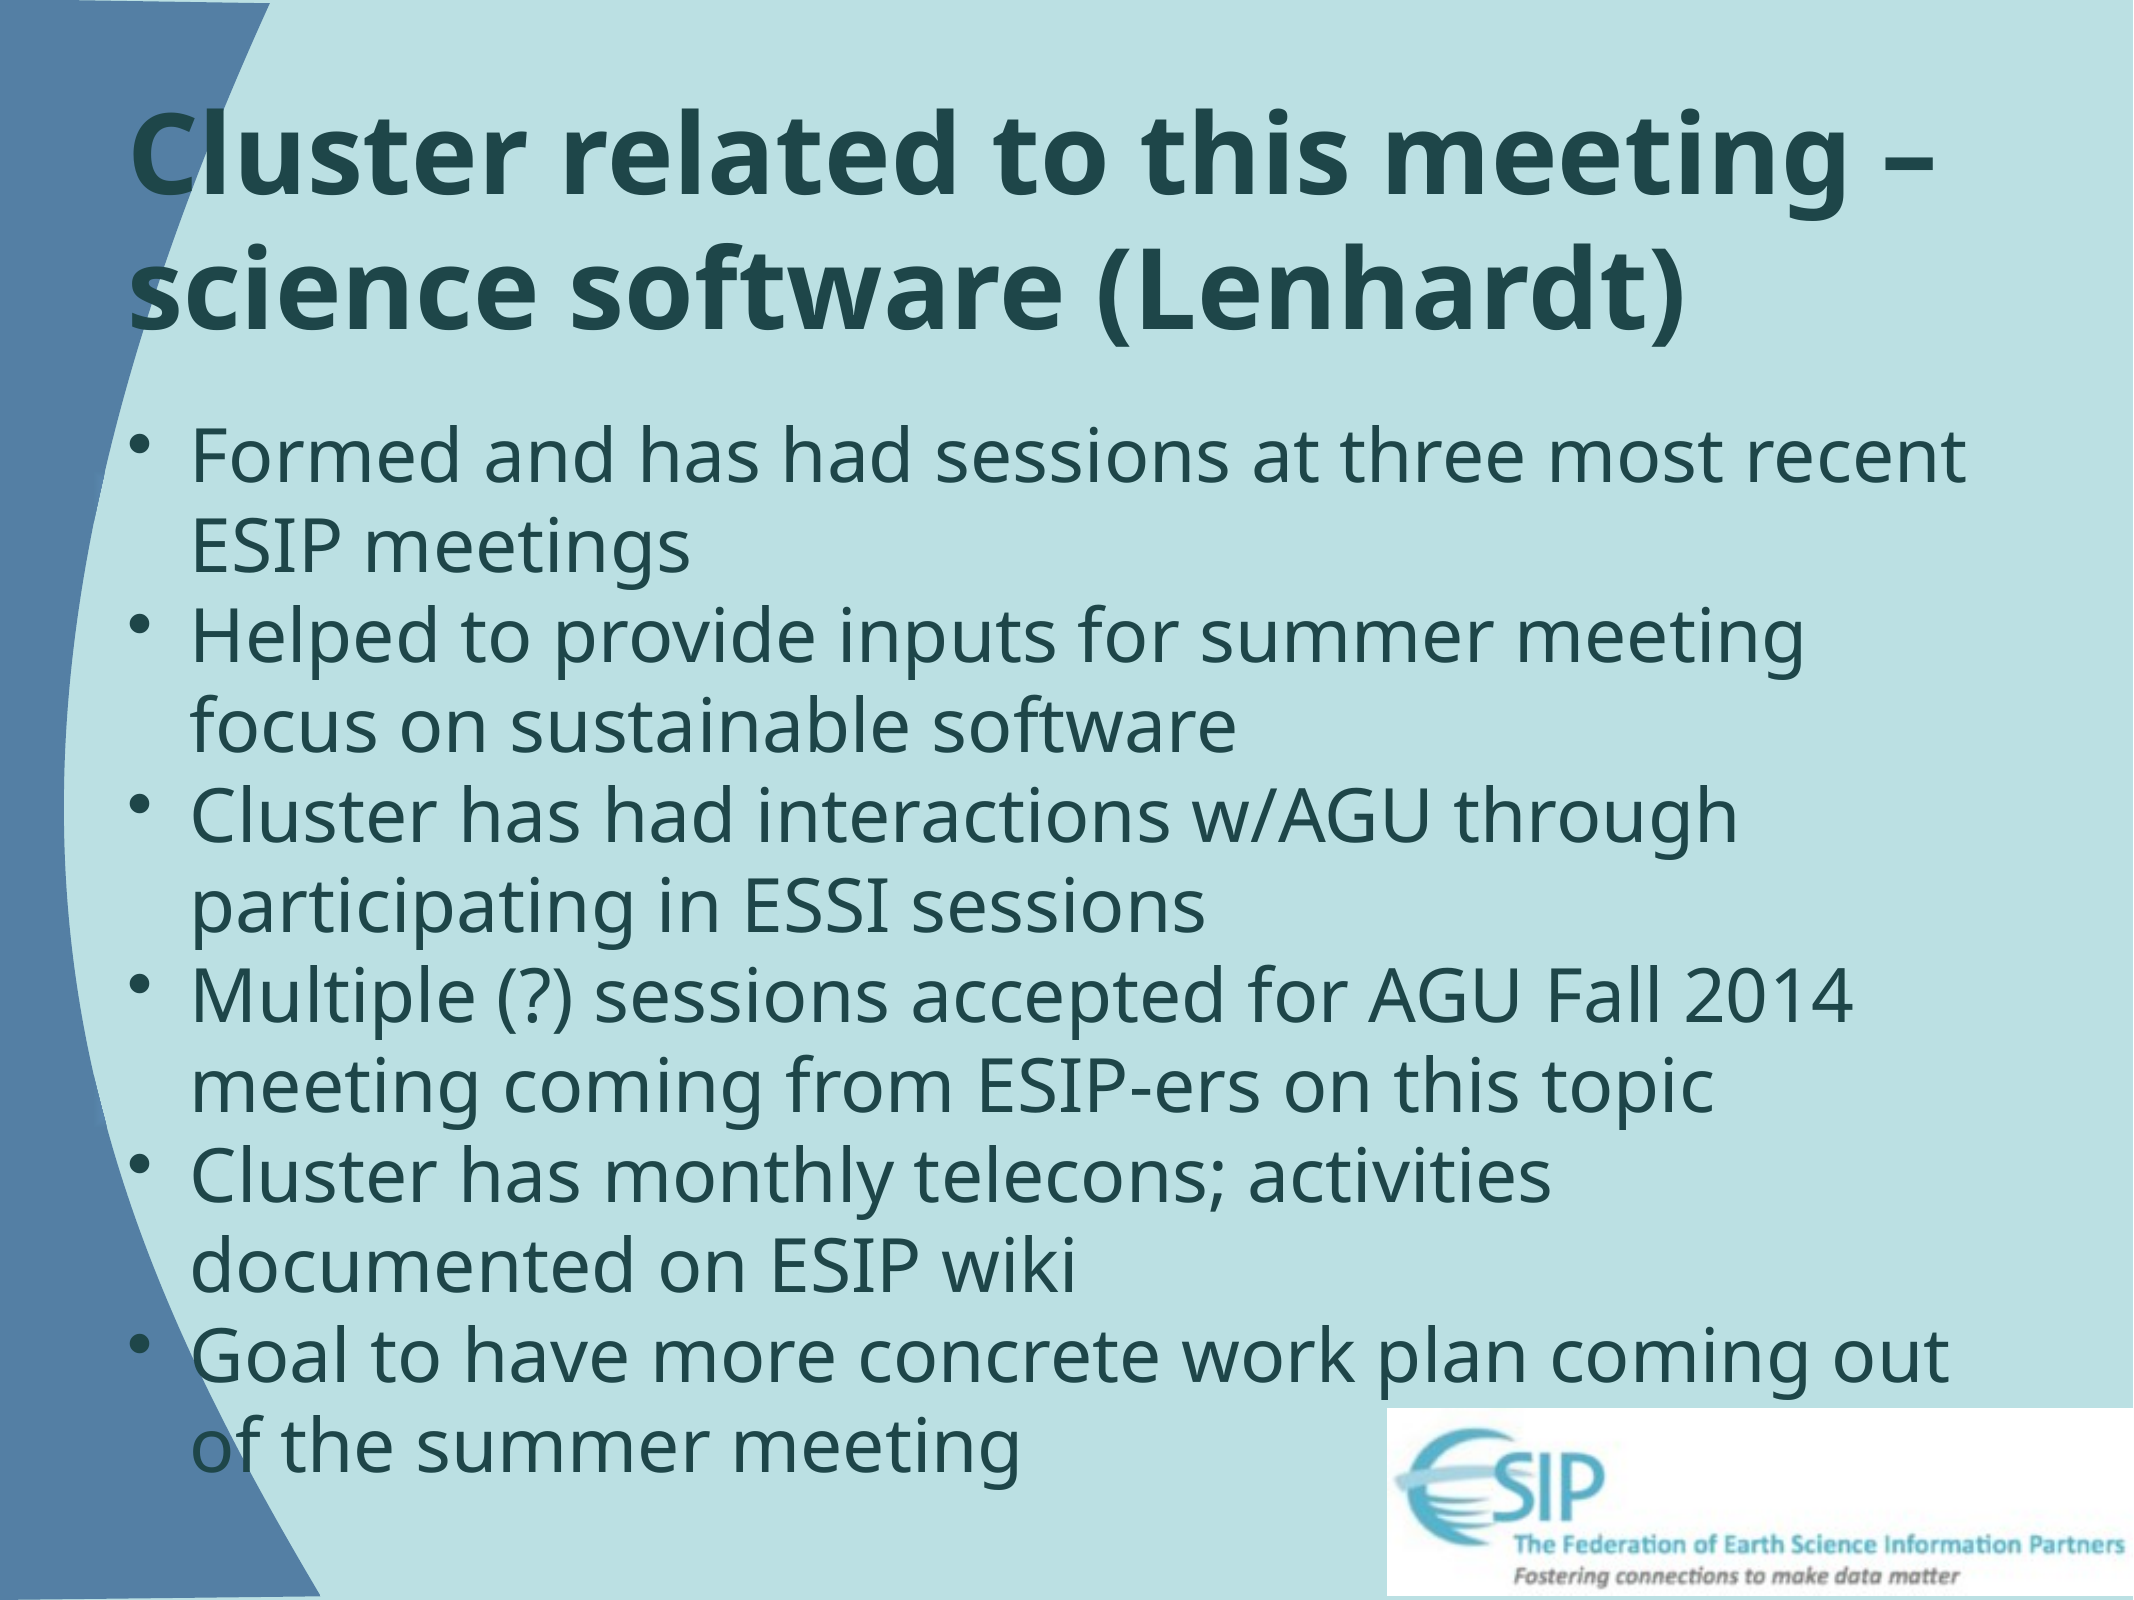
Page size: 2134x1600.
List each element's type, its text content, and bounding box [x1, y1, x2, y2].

title Cluster related to this meeting – science software (Lenhardt) [106, 63, 2028, 374]
picture [1387, 1408, 2134, 1597]
list Formed and has had sessions at three most recent ESIP meetings Helped to provide inputs for summer meeting focus on sustainable software Cluster has had interactions w/AGU through participating in ESSI sessions Multiple (?) sessions accepted for AGU Fall 2014 meeting coming from ESIP-ers on this topic Cluster has monthly telecons; activities documented on ESIP wiki Goal to have more concrete work plan coming out of the summer meeting [106, 386, 2028, 1517]
text_box [0, 0, 321, 1600]
